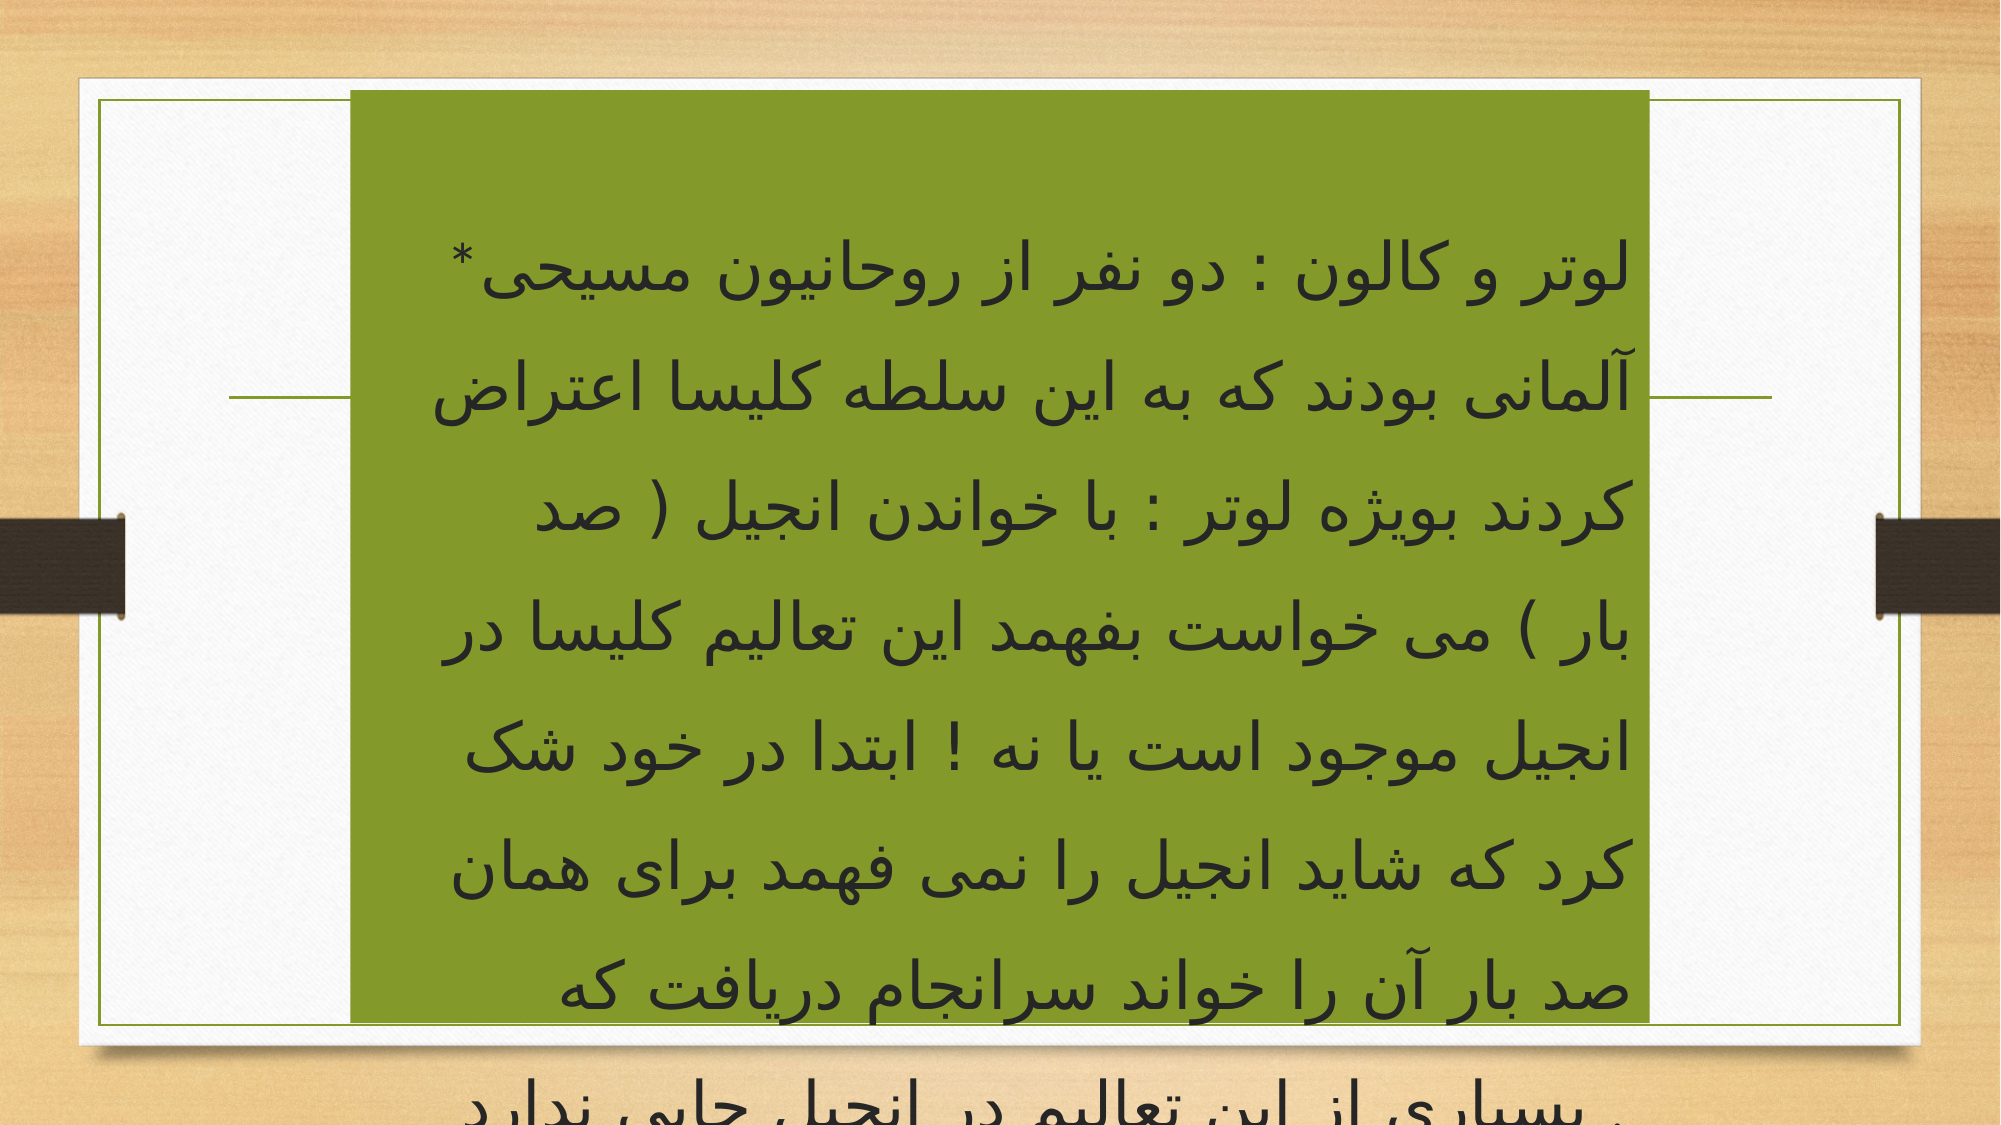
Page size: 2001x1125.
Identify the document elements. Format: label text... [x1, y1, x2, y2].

list *لوتر و کالون : دو نفر از روحانیون مسیحی آلمانی بودند که به این سلطه کلیسا اعتراض کردند بویژه لوتر : با خواندن انجیل ( صد بار ) می خواست بفهمد این تعالیم کلیسا در انجیل موجود است یا نه ! ابتدا در خود شک کرد که شاید انجیل را نمی فهمد برای همان صد بار آن را خواند سرانجام دریافت که بسیاری از این تعالیم در انجیل جایی ندارد . [350, 90, 1650, 1024]
picture [0, 0, 2001, 1125]
